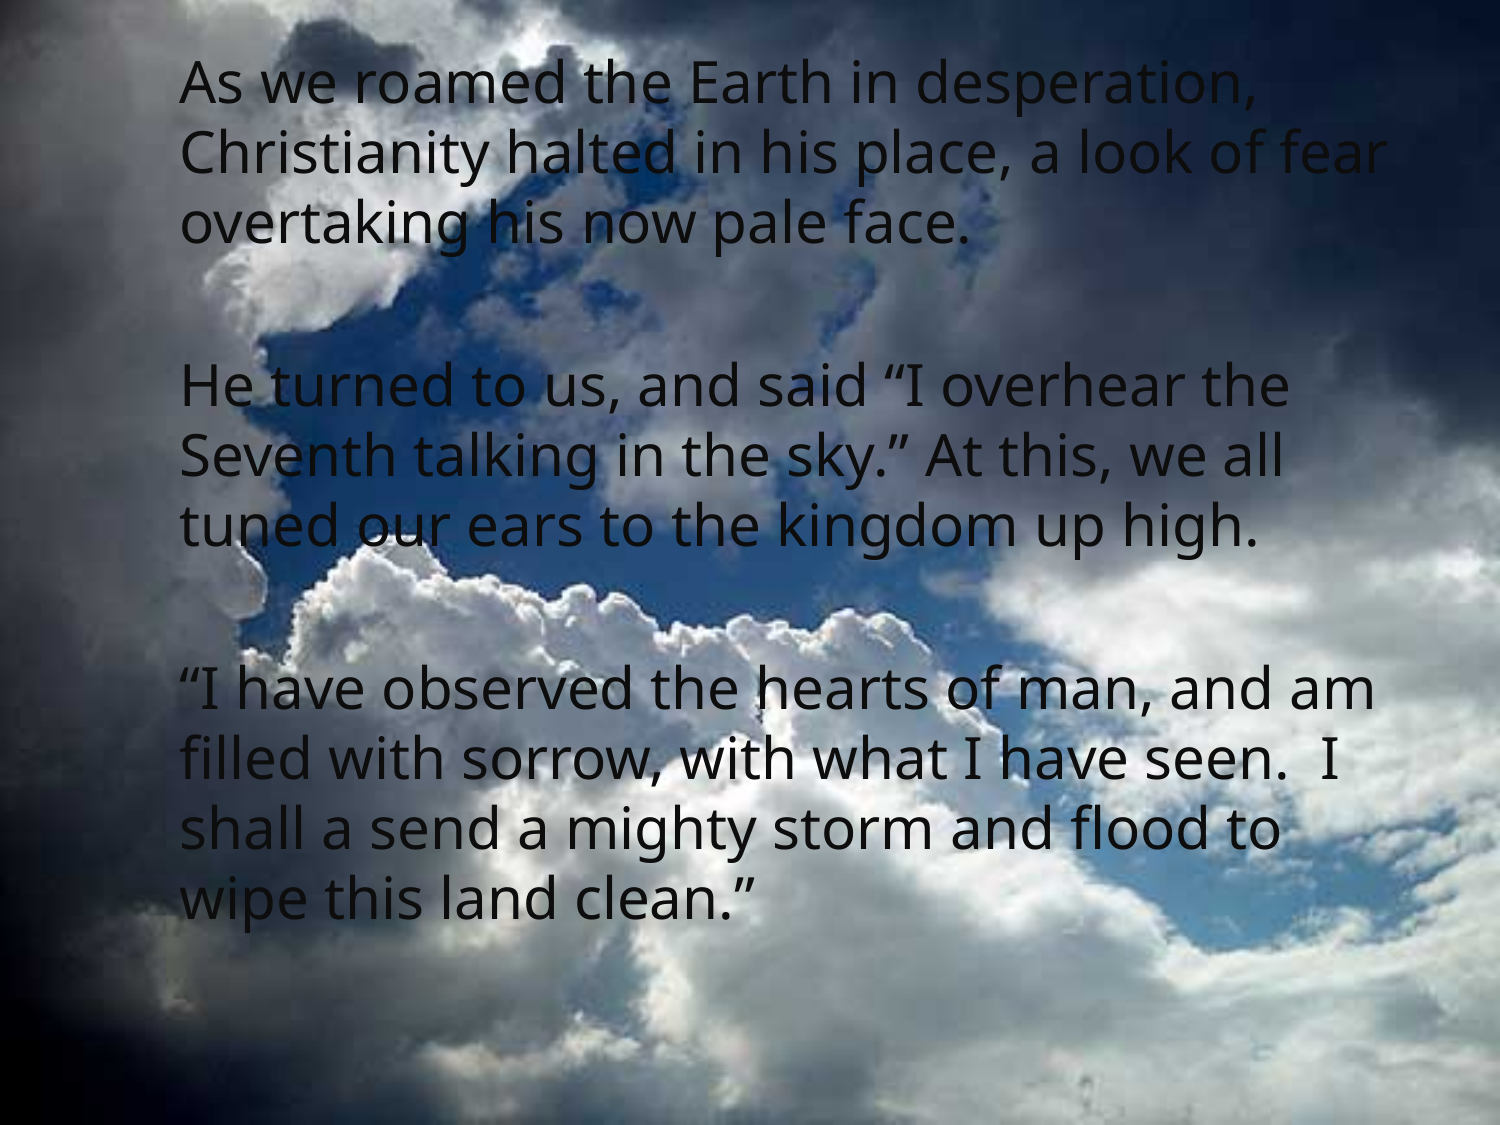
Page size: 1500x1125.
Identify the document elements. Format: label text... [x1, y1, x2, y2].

list As we roamed the Earth in desperation, Christianity halted in his place, a look of fear overtaking his now pale face. He turned to us, and said “I overhear the Seventh talking in the sky.” At this, we all tuned our ears to the kingdom up high. “I have observed the hearts of man, and am filled with sorrow, with what I have seen. I shall a send a mighty storm and flood to wipe this land clean.” [75, 37, 1425, 1075]
picture [0, 0, 1500, 1125]
